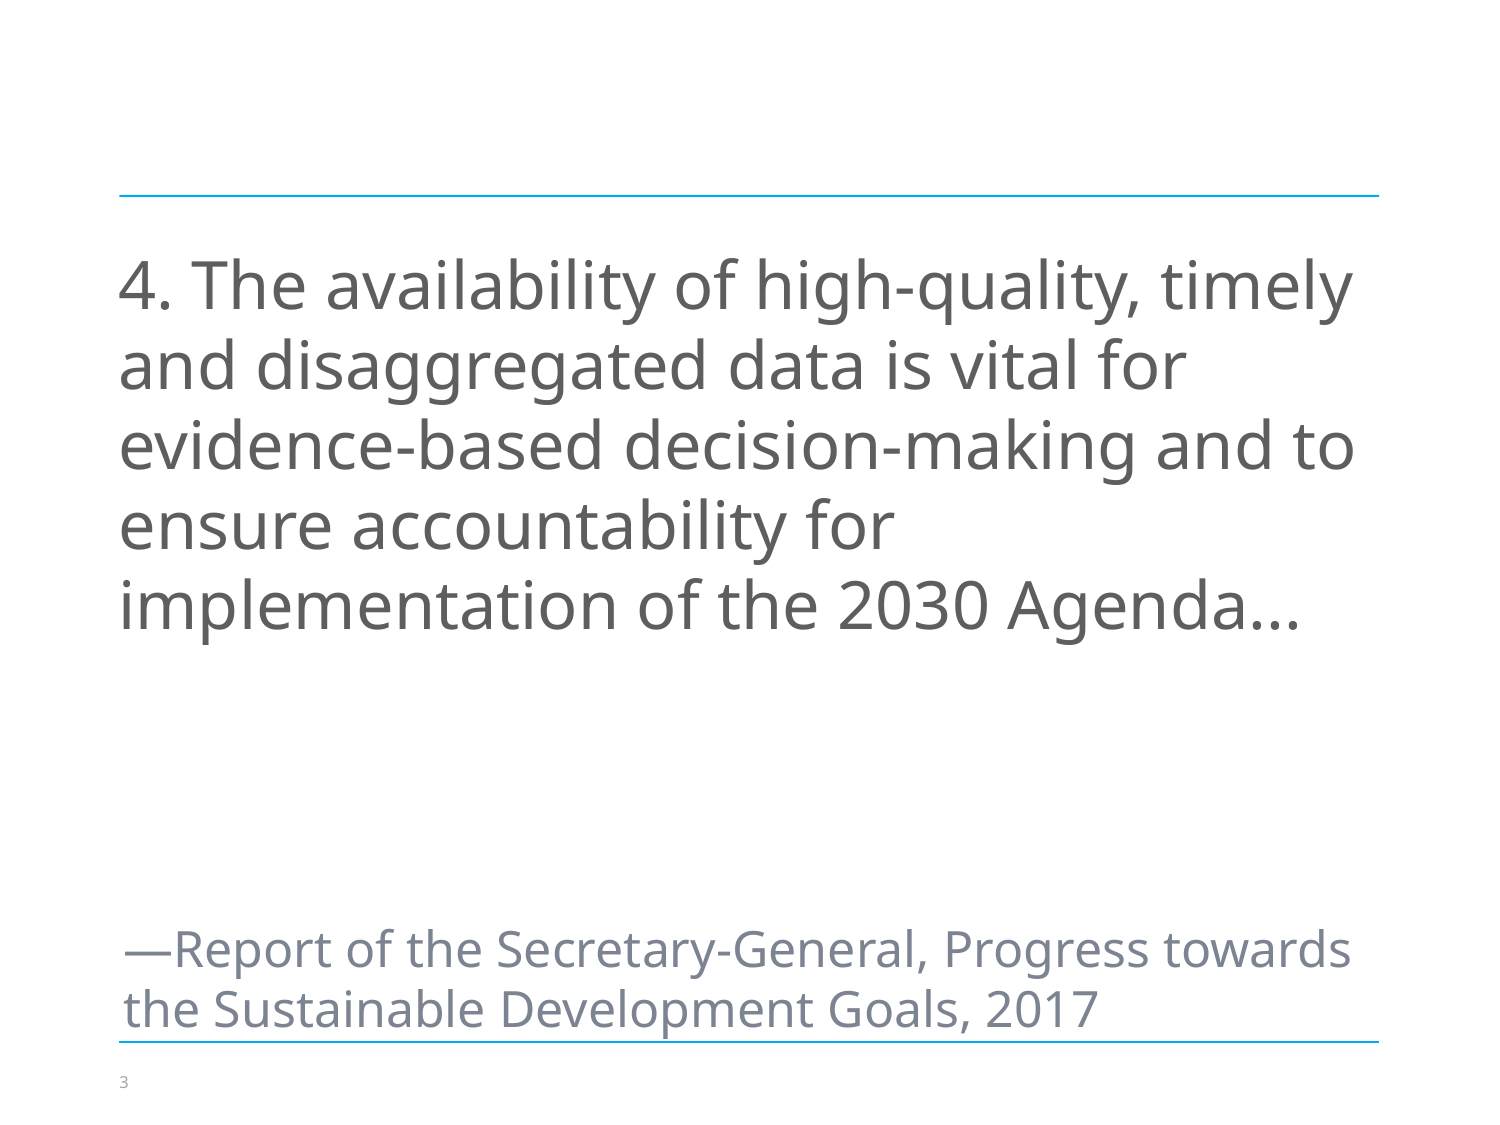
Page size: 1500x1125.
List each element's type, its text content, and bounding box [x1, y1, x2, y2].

text_box —Report of the Secretary-General, Progress towards the Sustainable Development Goals, 2017 [116, 910, 1380, 1046]
text_box 4. The availability of high-quality, timely and disaggregated data is vital for evidence-based decision-making and to ensure accountability for implementation of the 2030 Agenda... [111, 235, 1389, 651]
slide_number 3 [118, 1071, 141, 1096]
